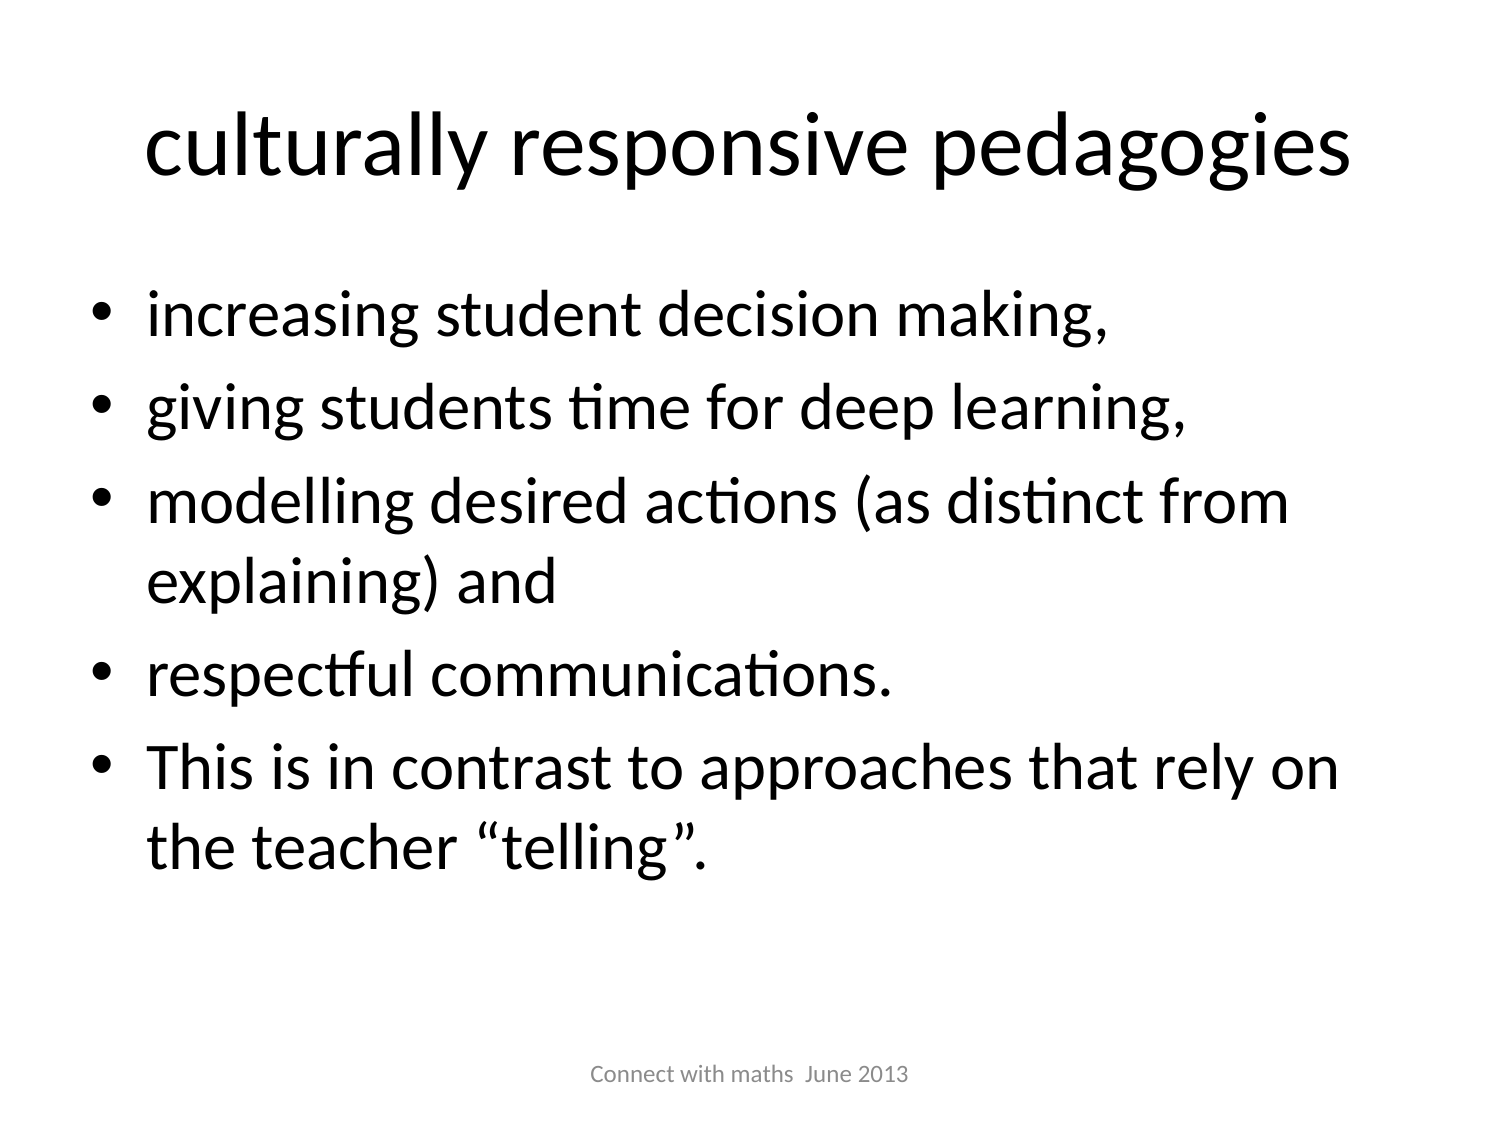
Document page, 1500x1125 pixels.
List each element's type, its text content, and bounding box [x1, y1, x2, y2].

footer Connect with maths June 2013 [512, 1042, 988, 1103]
title culturally responsive pedagogies [75, 45, 1425, 233]
list increasing student decision making, giving students time for deep learning, modelling desired actions (as distinct from explaining) and respectful communications. This is in contrast to approaches that rely on the teacher “telling”. [75, 262, 1425, 1005]
